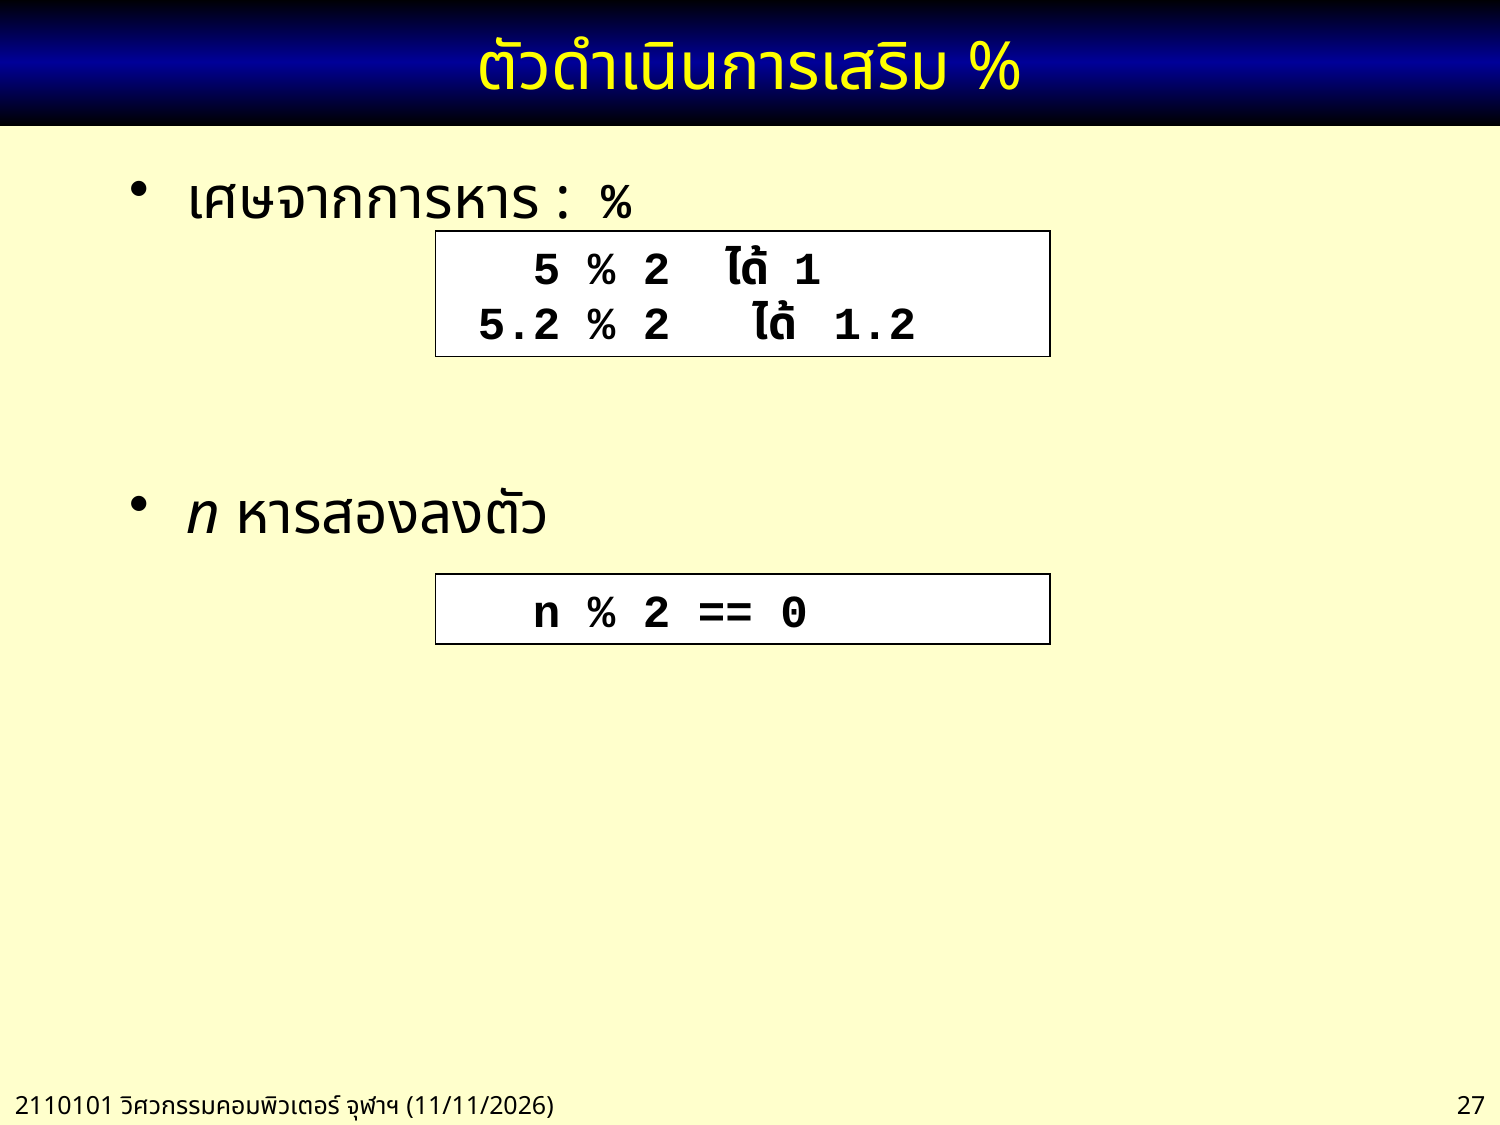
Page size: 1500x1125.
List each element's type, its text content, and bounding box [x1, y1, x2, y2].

text_box 5 % 2 ได้ 1 5.2 % 2 ได้ 1.2 [435, 231, 1050, 357]
title ตัวดำเนินการเสริม % [0, 0, 1500, 126]
list เศษจากการหาร : % n หารสองลงตัว [114, 153, 1390, 945]
text_box n % 2 == 0 [435, 573, 1050, 645]
